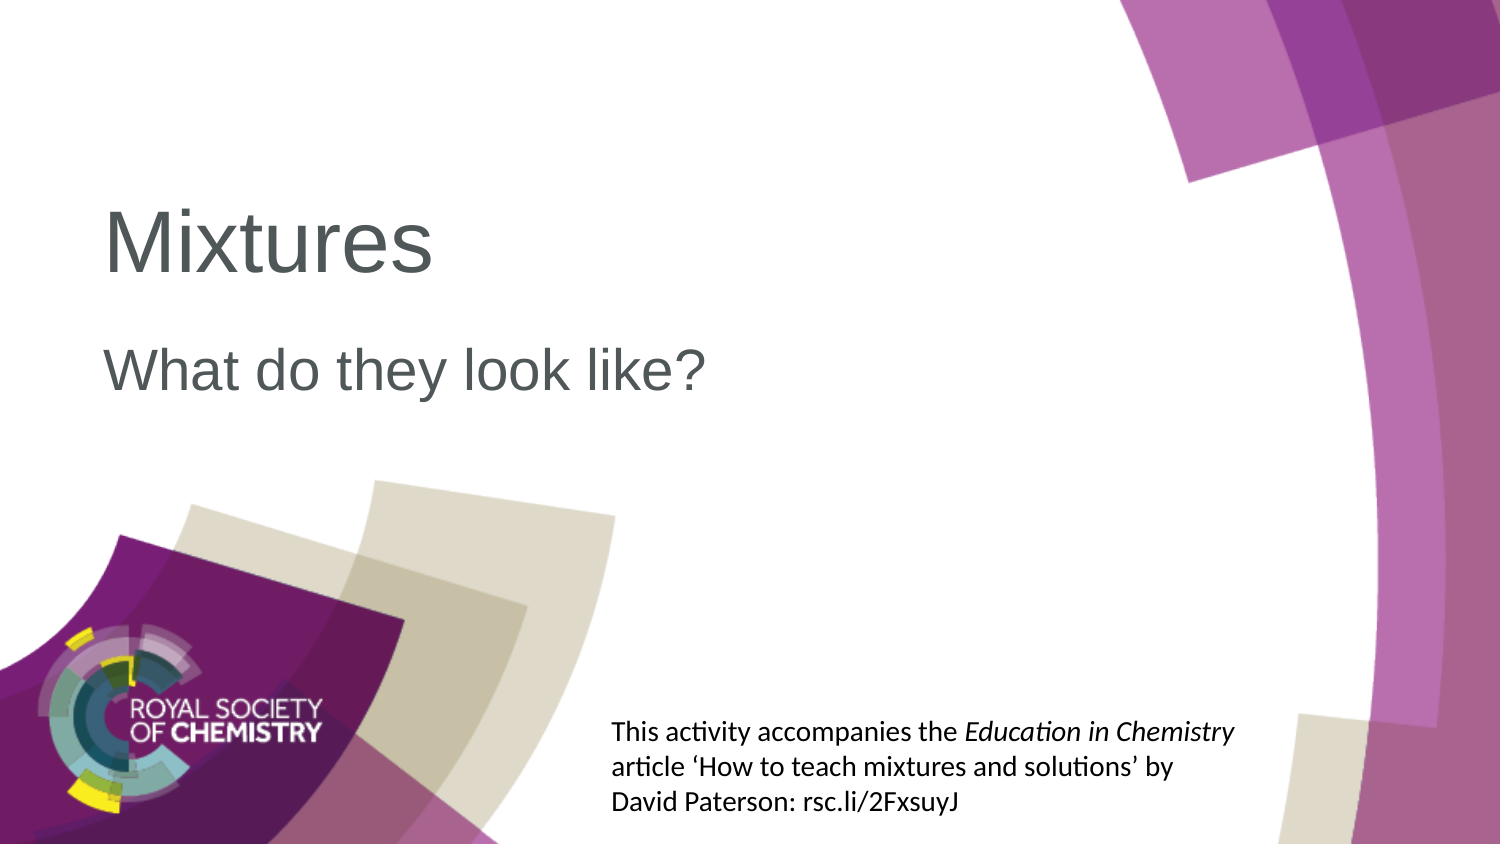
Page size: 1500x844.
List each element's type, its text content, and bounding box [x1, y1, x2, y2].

text_box This activity accompanies the Education in Chemistry article ‘How to teach mixtures and solutions’ by David Paterson: rsc.li/2FxsuyJ [596, 705, 1329, 825]
subtitle What do they look like? [88, 324, 1139, 541]
title Mixtures [88, 146, 1140, 328]
picture [0, 0, 1500, 844]
